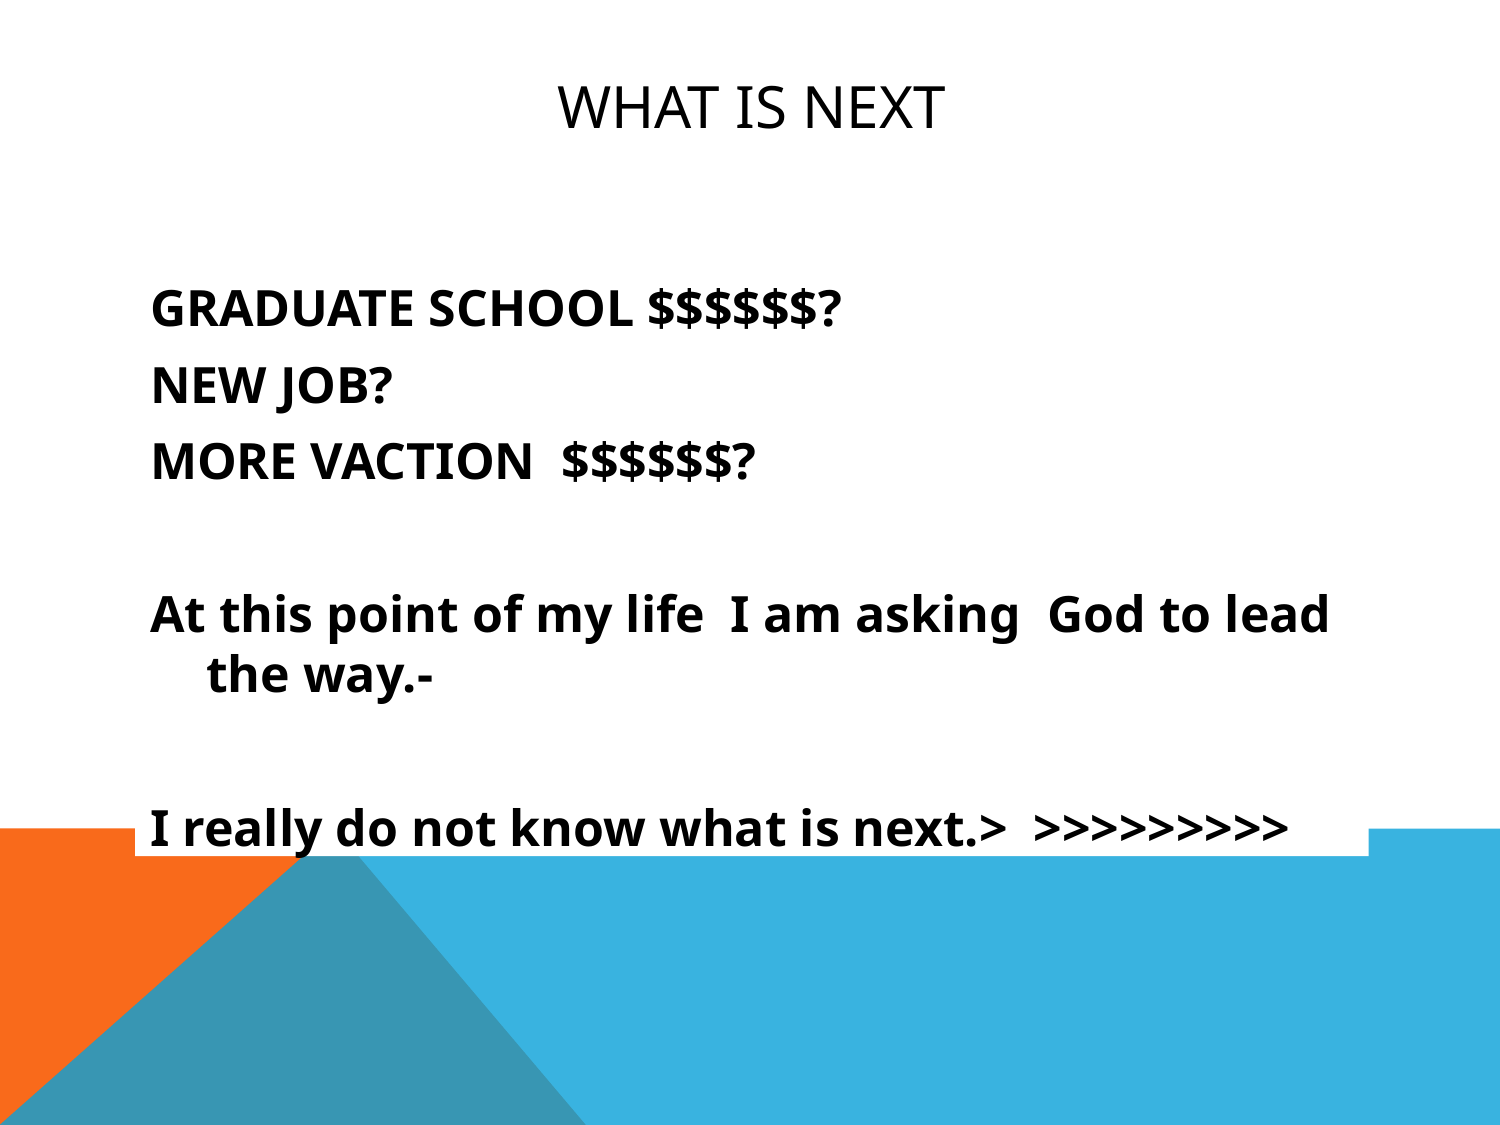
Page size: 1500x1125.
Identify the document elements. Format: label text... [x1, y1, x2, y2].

list GRADUATE SCHOOL $$$$$$? NEW JOB? MORE VACTION $$$$$$? At this point of my life I am asking God to lead the way.- I really do not know what is next.> >>>>>>>>> [135, 268, 1369, 857]
title WHAT IS NEXT [135, 60, 1369, 150]
